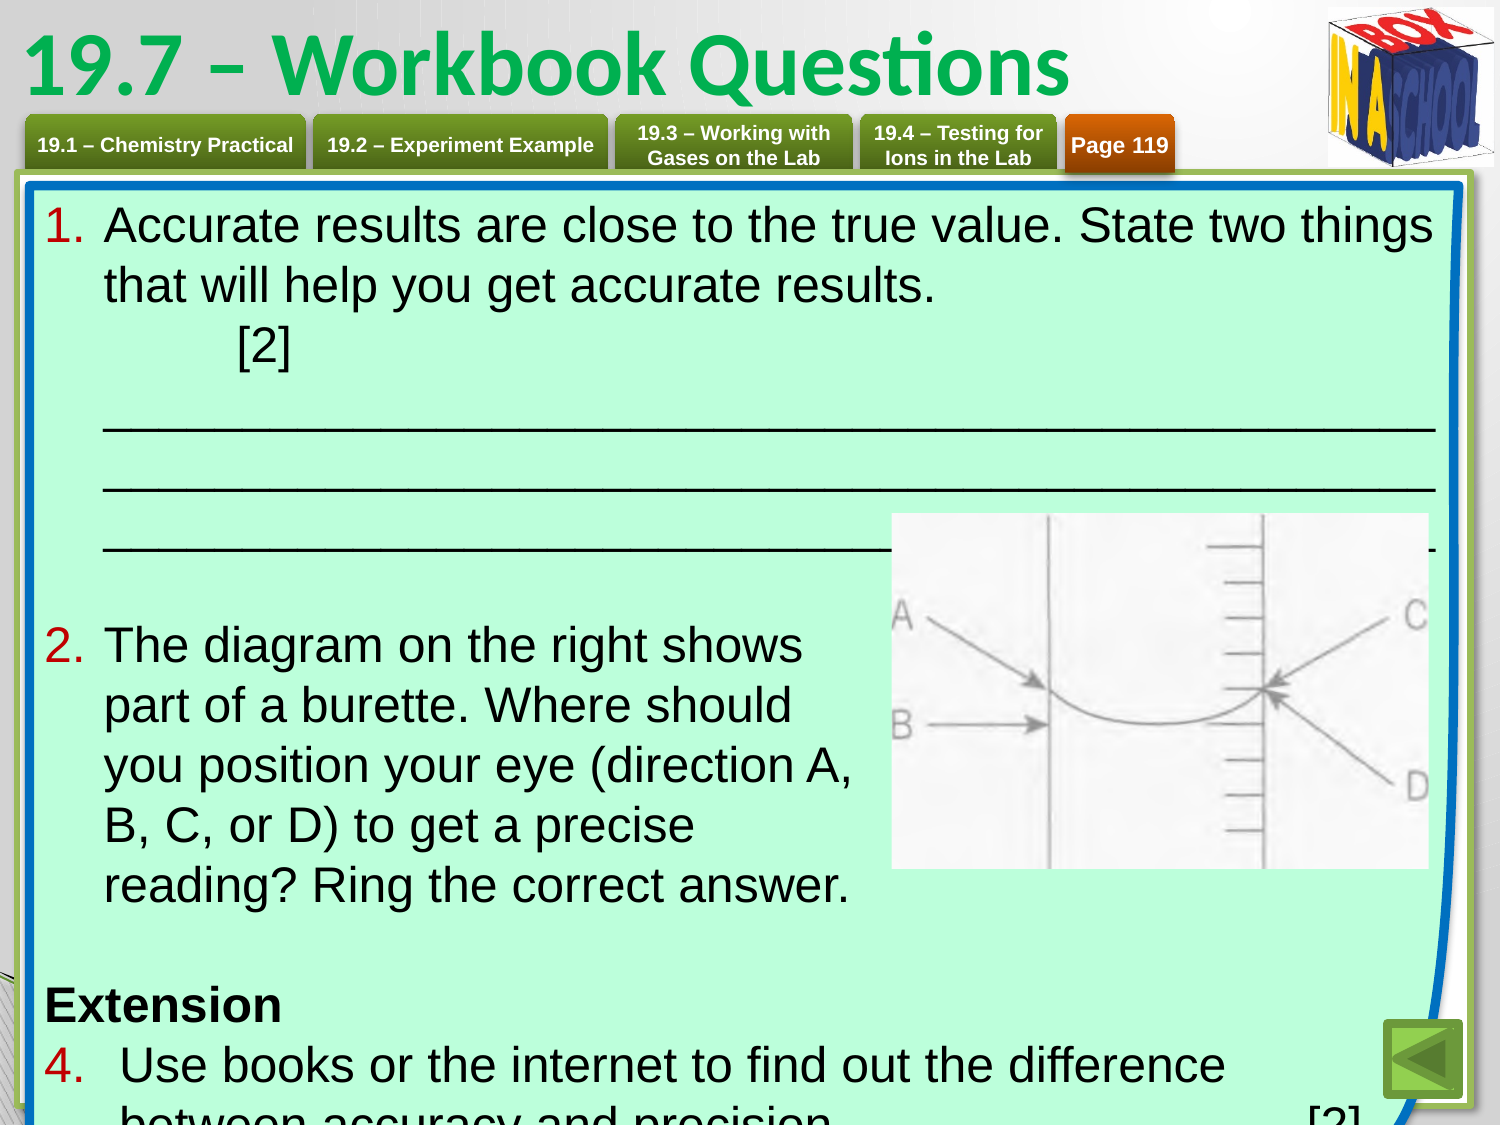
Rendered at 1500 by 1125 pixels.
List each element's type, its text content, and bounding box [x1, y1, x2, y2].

text_box Accurate results are close to the true value. State two things that will help you get accurate results. [2] ________________________________________________________________________________________________________________________________________________ The diagram on the right shows part of a burette. Where should you position your eye (direction A, B, C, or D) to get a precise reading? Ring the correct answer. Extension Use books or the internet to find out the difference between accuracy and precision. [2] [29, 185, 1459, 1125]
text_box [1383, 1019, 1463, 1099]
picture [1328, 7, 1495, 167]
title 19.7 – Workbook Questions [5, 7, 1270, 110]
picture [891, 513, 1429, 869]
text_box Page 119 [1064, 113, 1176, 173]
